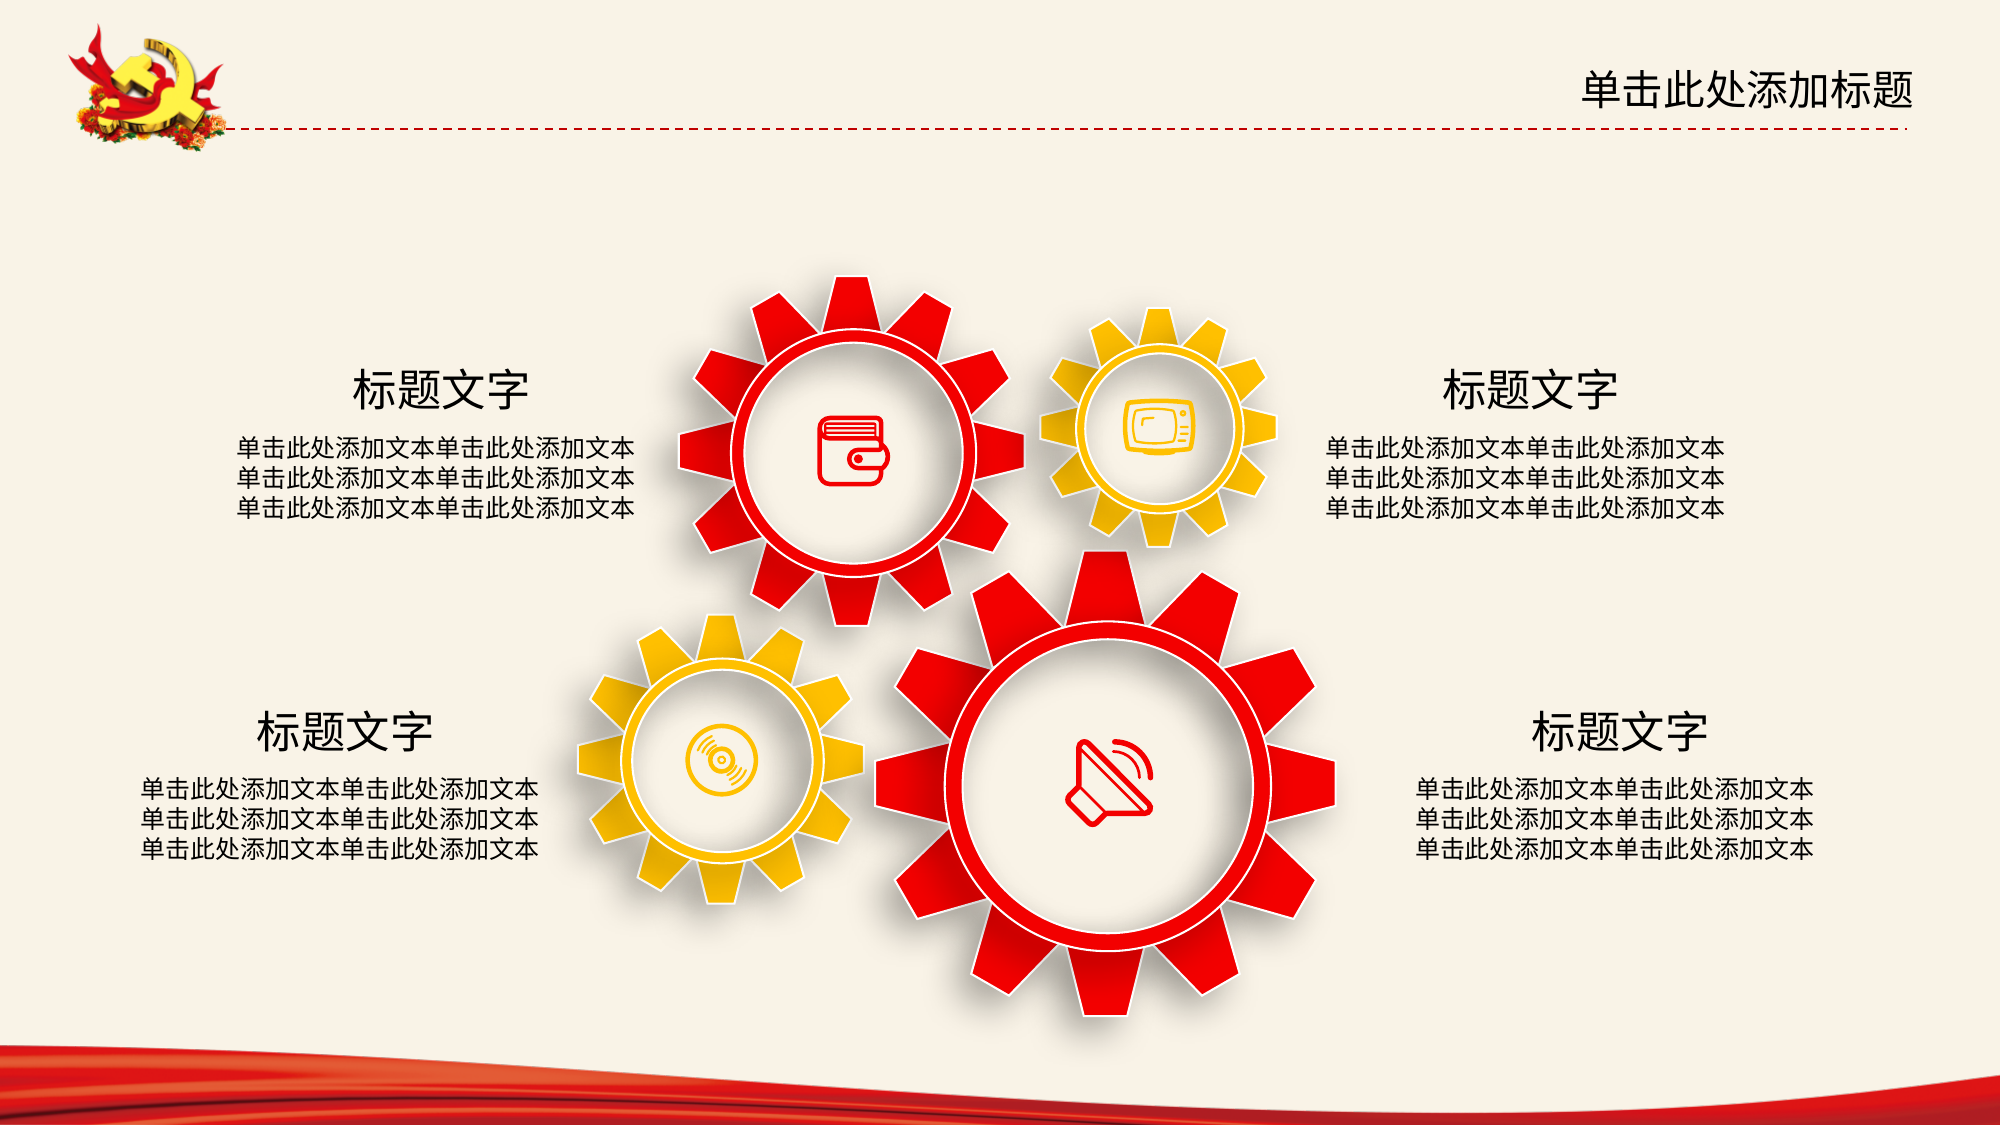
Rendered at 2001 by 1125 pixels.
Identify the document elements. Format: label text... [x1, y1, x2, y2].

picture [68, 23, 227, 152]
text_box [1415, 703, 1836, 874]
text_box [678, 276, 1025, 626]
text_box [577, 614, 864, 904]
title 单击此处添加标题 [1565, 52, 1959, 132]
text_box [1325, 362, 1747, 532]
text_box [235, 362, 657, 530]
picture [0, 997, 2000, 1125]
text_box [875, 550, 1336, 1017]
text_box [1040, 307, 1277, 547]
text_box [140, 703, 561, 874]
